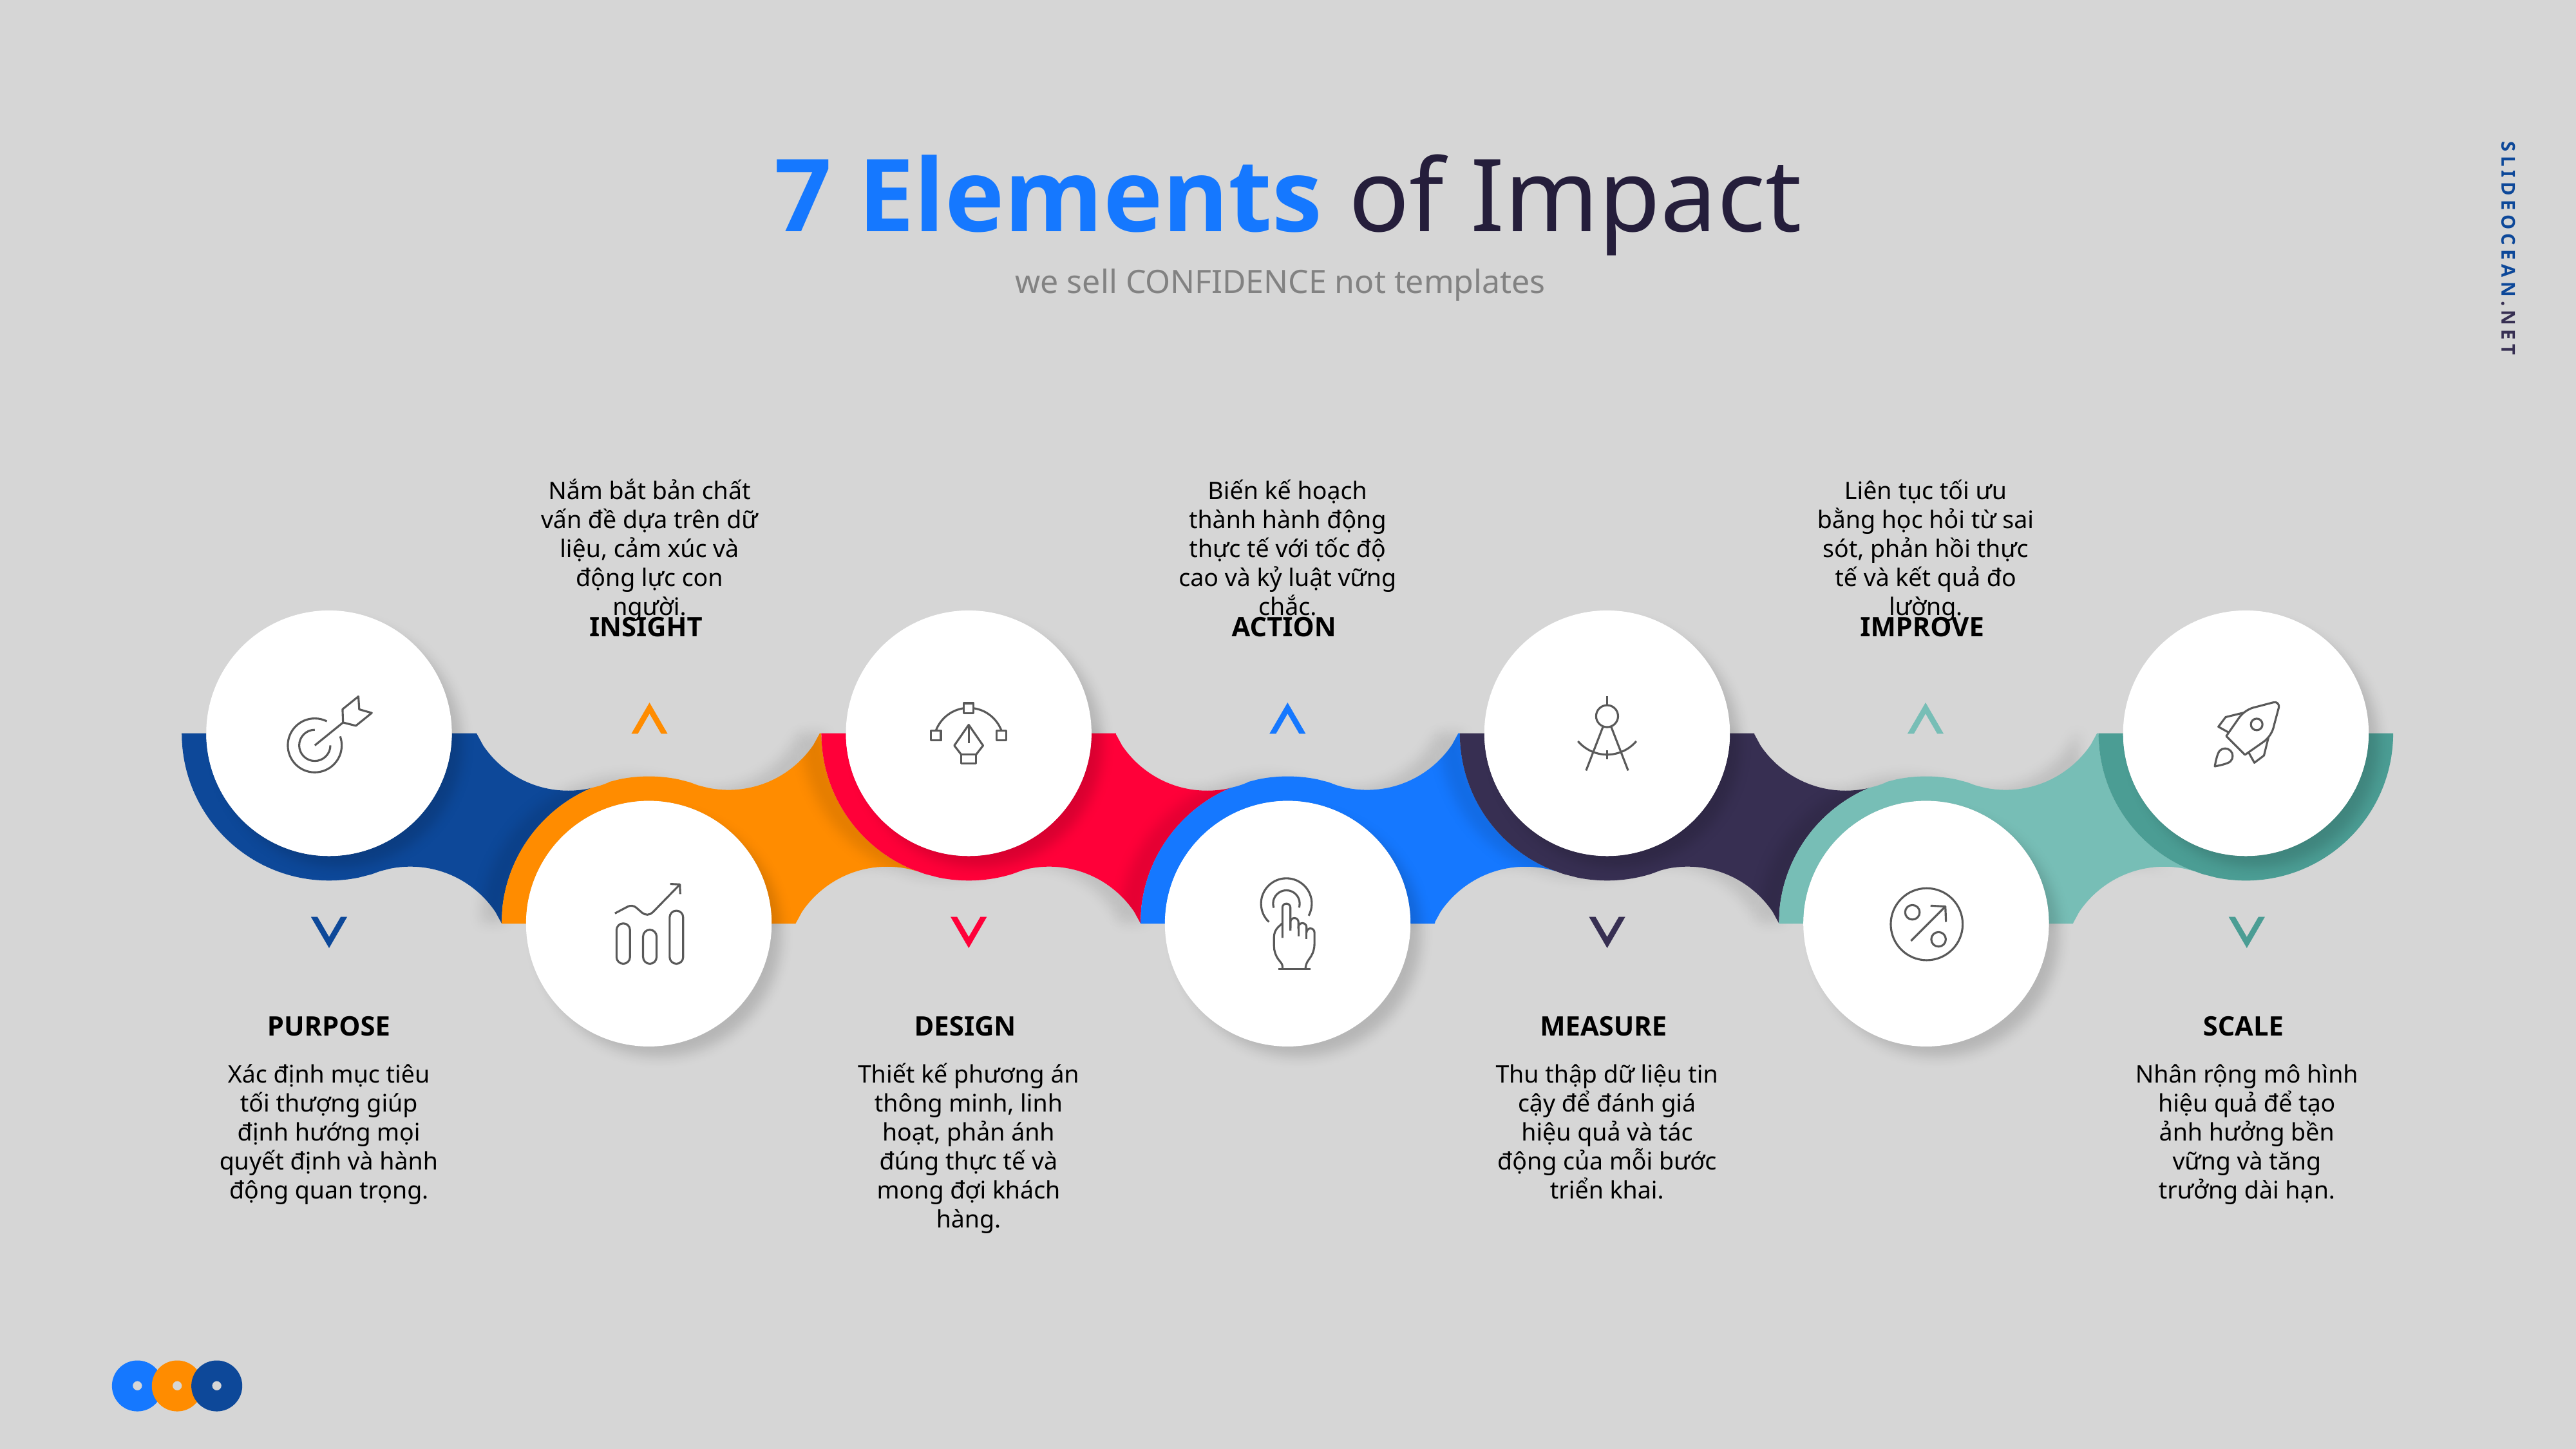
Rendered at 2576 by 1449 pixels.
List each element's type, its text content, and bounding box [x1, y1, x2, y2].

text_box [1802, 470, 2049, 647]
text_box [643, 929, 657, 964]
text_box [526, 470, 773, 647]
text_box [669, 911, 683, 964]
text_box [2215, 748, 2233, 766]
text_box [629, 700, 670, 735]
text_box [844, 609, 1093, 857]
text_box [954, 724, 983, 764]
text_box [1906, 700, 1946, 735]
text_box [1267, 700, 1308, 735]
text_box [2098, 732, 2394, 882]
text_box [1164, 470, 1411, 647]
text_box [525, 800, 773, 1048]
text_box [205, 609, 453, 857]
text_box [1802, 800, 2050, 1048]
text_box [1578, 696, 1636, 771]
text_box [2218, 702, 2279, 763]
text_box [1777, 732, 2190, 925]
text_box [845, 1003, 1092, 1210]
text_box [1261, 878, 1315, 969]
text_box we sell CONFIDENCE not templates [1005, 256, 1556, 305]
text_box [205, 1003, 453, 1210]
text_box [931, 703, 1007, 741]
text_box [2122, 609, 2370, 857]
text_box [1139, 760, 1517, 925]
text_box [616, 923, 630, 964]
text_box 7 Elements of Impact [764, 126, 1812, 257]
text_box [500, 761, 878, 925]
text_box [2226, 916, 2267, 951]
text_box [180, 732, 557, 895]
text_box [1484, 1003, 1730, 1181]
text_box [820, 732, 1196, 895]
text_box [309, 916, 349, 951]
text_box [1164, 800, 1412, 1048]
text_box [1483, 609, 1731, 857]
text_box [287, 696, 372, 773]
text_box [1459, 732, 1834, 895]
text_box [1890, 888, 1963, 960]
text_box [949, 916, 989, 951]
text_box [614, 884, 681, 915]
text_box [2123, 1003, 2371, 1181]
text_box [1587, 916, 1627, 951]
